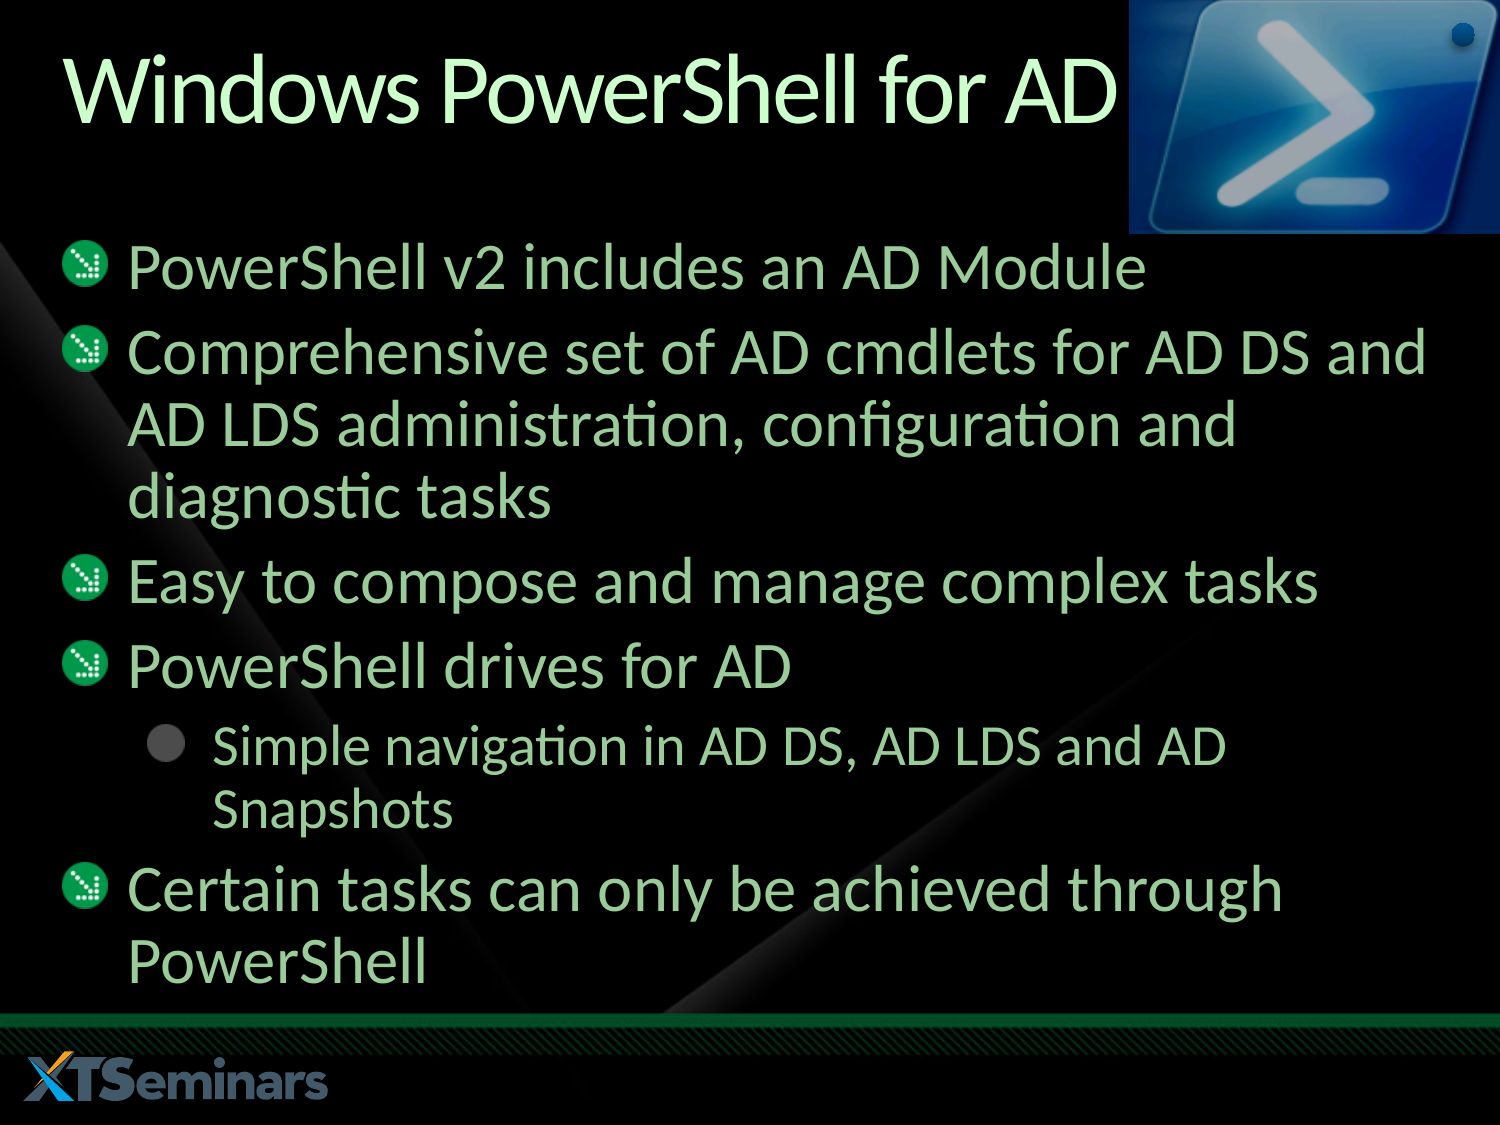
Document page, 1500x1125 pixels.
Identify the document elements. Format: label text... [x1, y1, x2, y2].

title Windows PowerShell for AD [62, 37, 1123, 147]
list PowerShell v2 includes an AD Module Comprehensive set of AD cmdlets for AD DS and AD LDS administration, configuration and diagnostic tasks Easy to compose and manage complex tasks PowerShell drives for AD Simple navigation in AD DS, AD LDS and AD Snapshots Certain tasks can only be achieved through PowerShell [62, 231, 1438, 980]
picture [0, 0, 1500, 1125]
